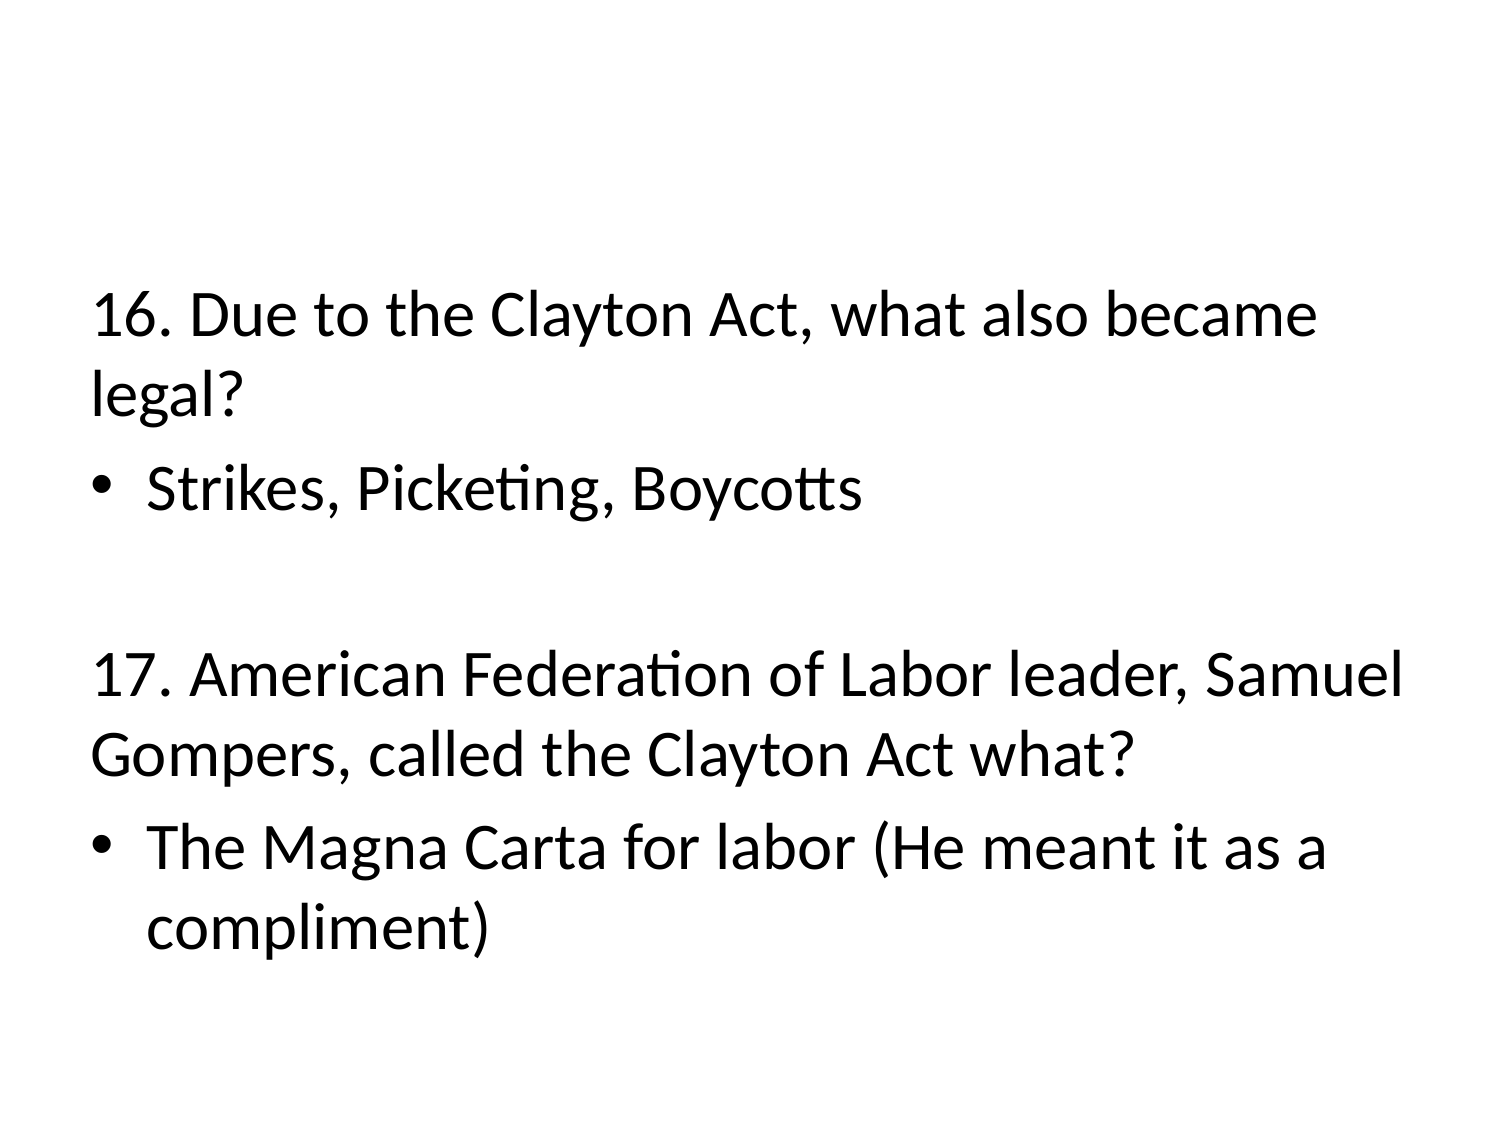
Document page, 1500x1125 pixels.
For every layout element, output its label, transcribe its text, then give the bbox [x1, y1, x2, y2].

list 16. Due to the Clayton Act, what also became legal? Strikes, Picketing, Boycotts 17. American Federation of Labor leader, Samuel Gompers, called the Clayton Act what? The Magna Carta for labor (He meant it as a compliment) [75, 262, 1425, 1005]
